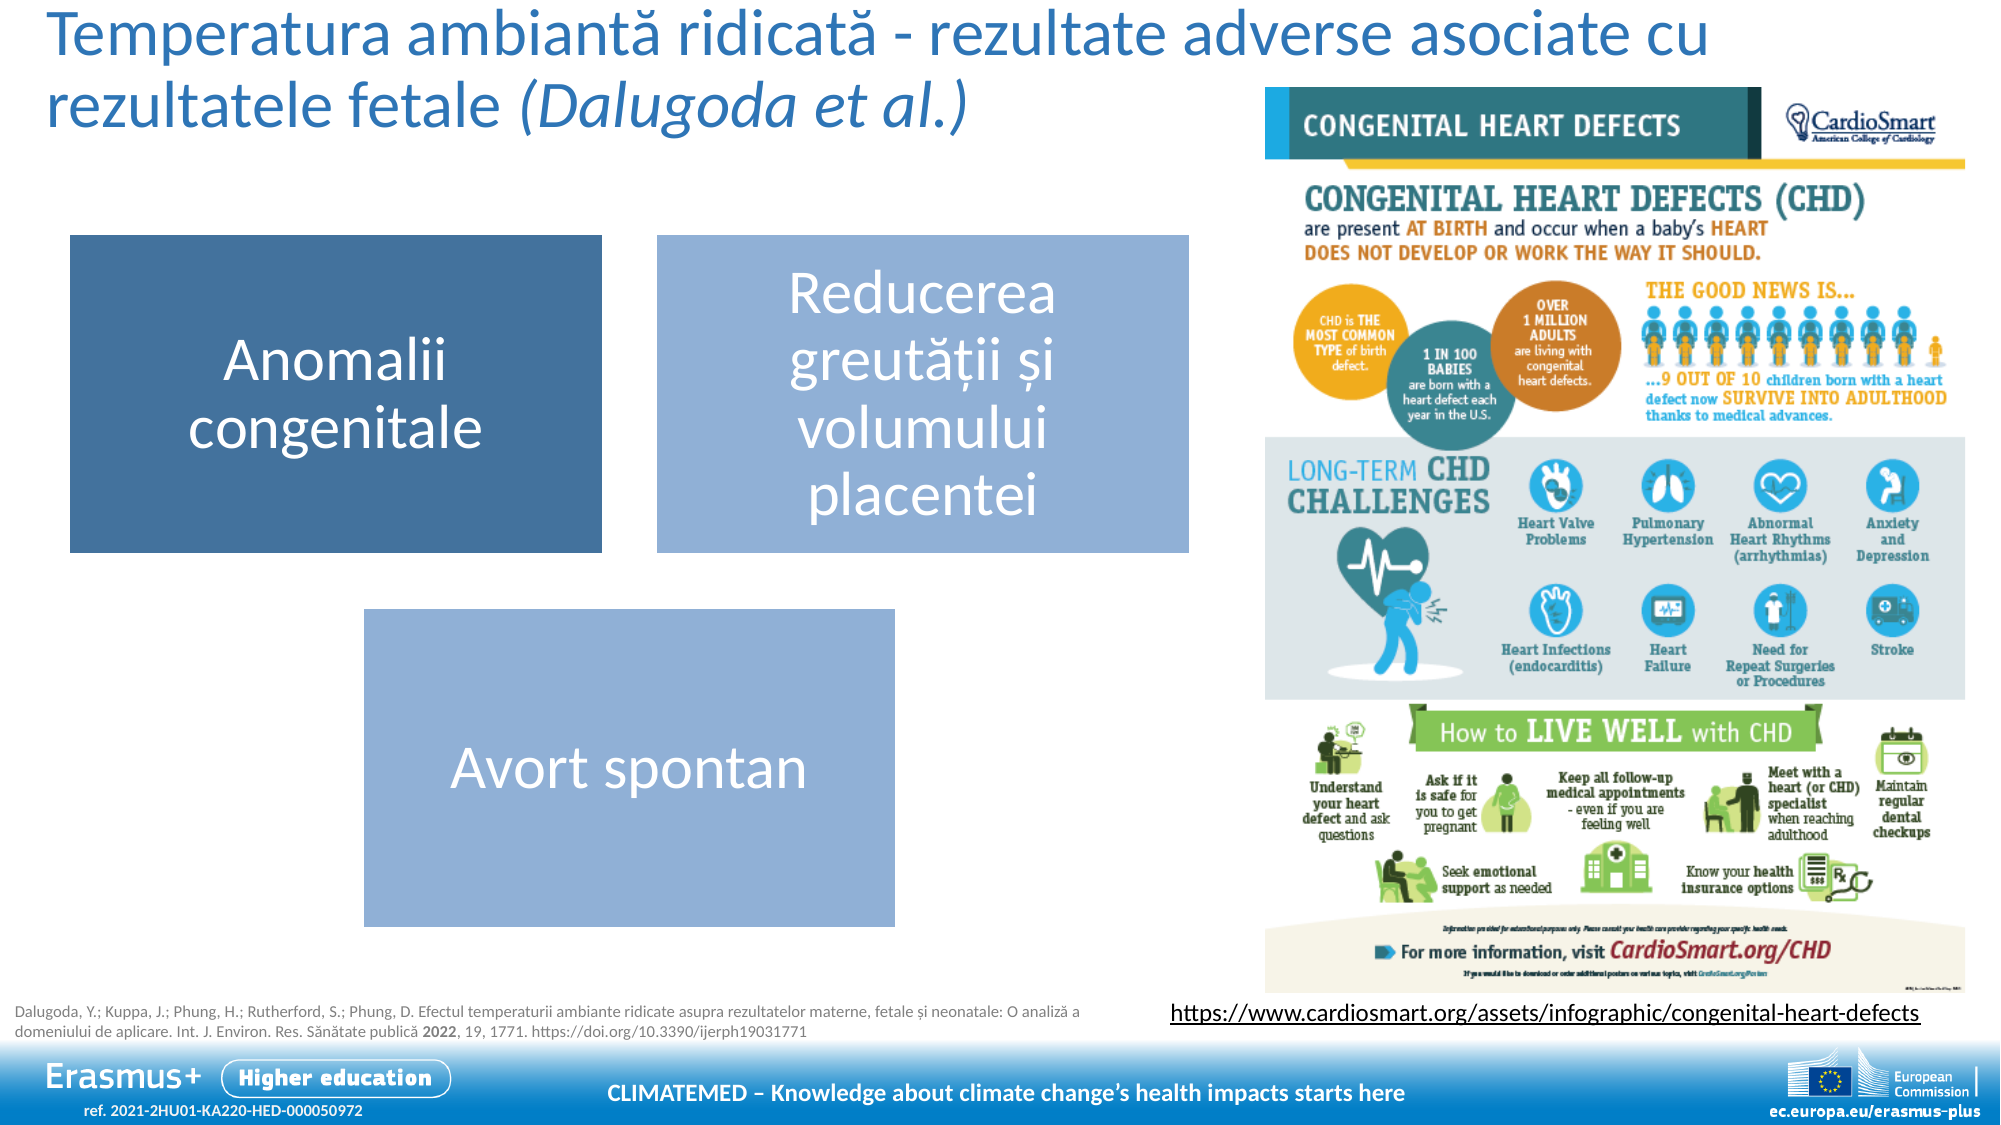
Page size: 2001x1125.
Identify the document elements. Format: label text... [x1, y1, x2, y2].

title Temperatura ambiantă ridicată - rezultate adverse asociate cu rezultatele fetale (Dalugoda et al.) [31, 24, 1984, 116]
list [0, 233, 1311, 929]
text_box https://www.cardiosmart.org/assets/infographic/congenital-heart-defects [1155, 988, 1983, 1034]
text_box Dalugoda, Y.; Kuppa, J.; Phung, H.; Rutherford, S.; Phung, D. Efectul temperaturii ambiante ridicate asupra rezultatelor materne, fetale și neonatale: O analiză a domeniului de aplicare. Int. J. Environ. Res. Sănătate publică 2022, 19, 1771. https://doi.org/10.3390/ijerph19031771 [0, 993, 1125, 1049]
picture [0, 87, 2000, 1125]
